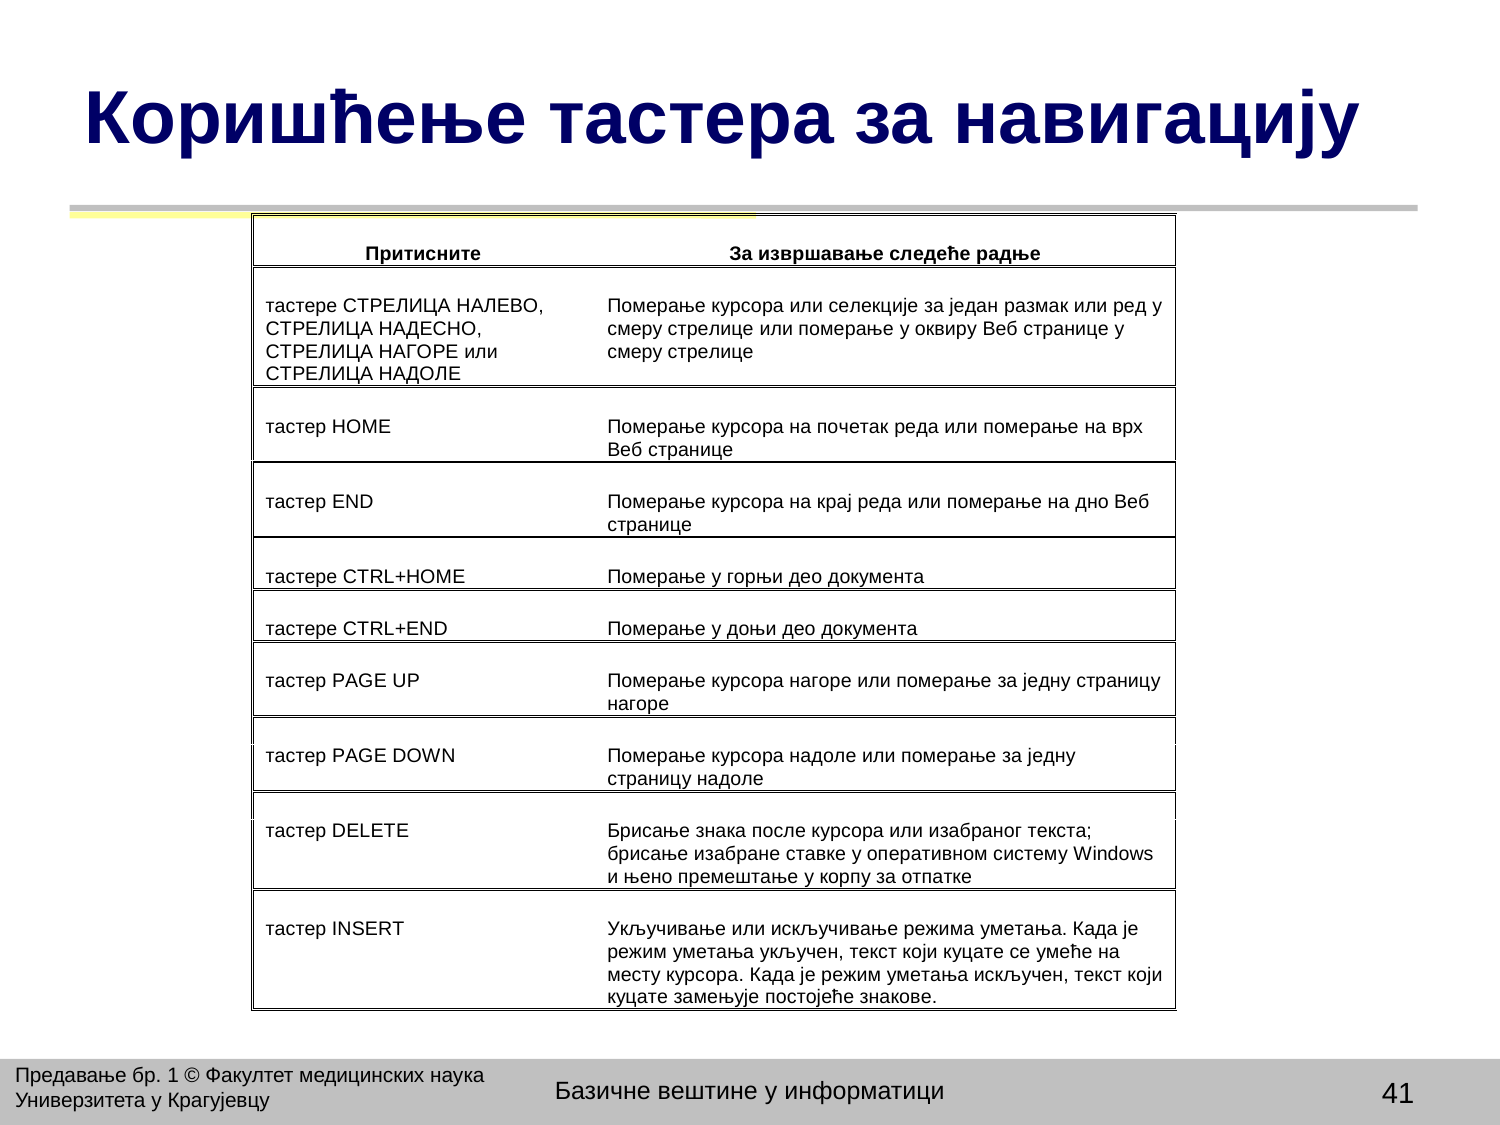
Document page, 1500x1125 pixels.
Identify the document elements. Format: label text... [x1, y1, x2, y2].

slide_number Предавање бр. 1 © Факултет медицинских наука Универзитета у Крагујевцу [0, 1053, 599, 1108]
title Коришћење тастера за навигацију [69, 19, 1426, 208]
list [250, 212, 1178, 1047]
slide_number 41 [1079, 1066, 1430, 1125]
footer Базичне вештине у информатици [512, 1066, 988, 1125]
